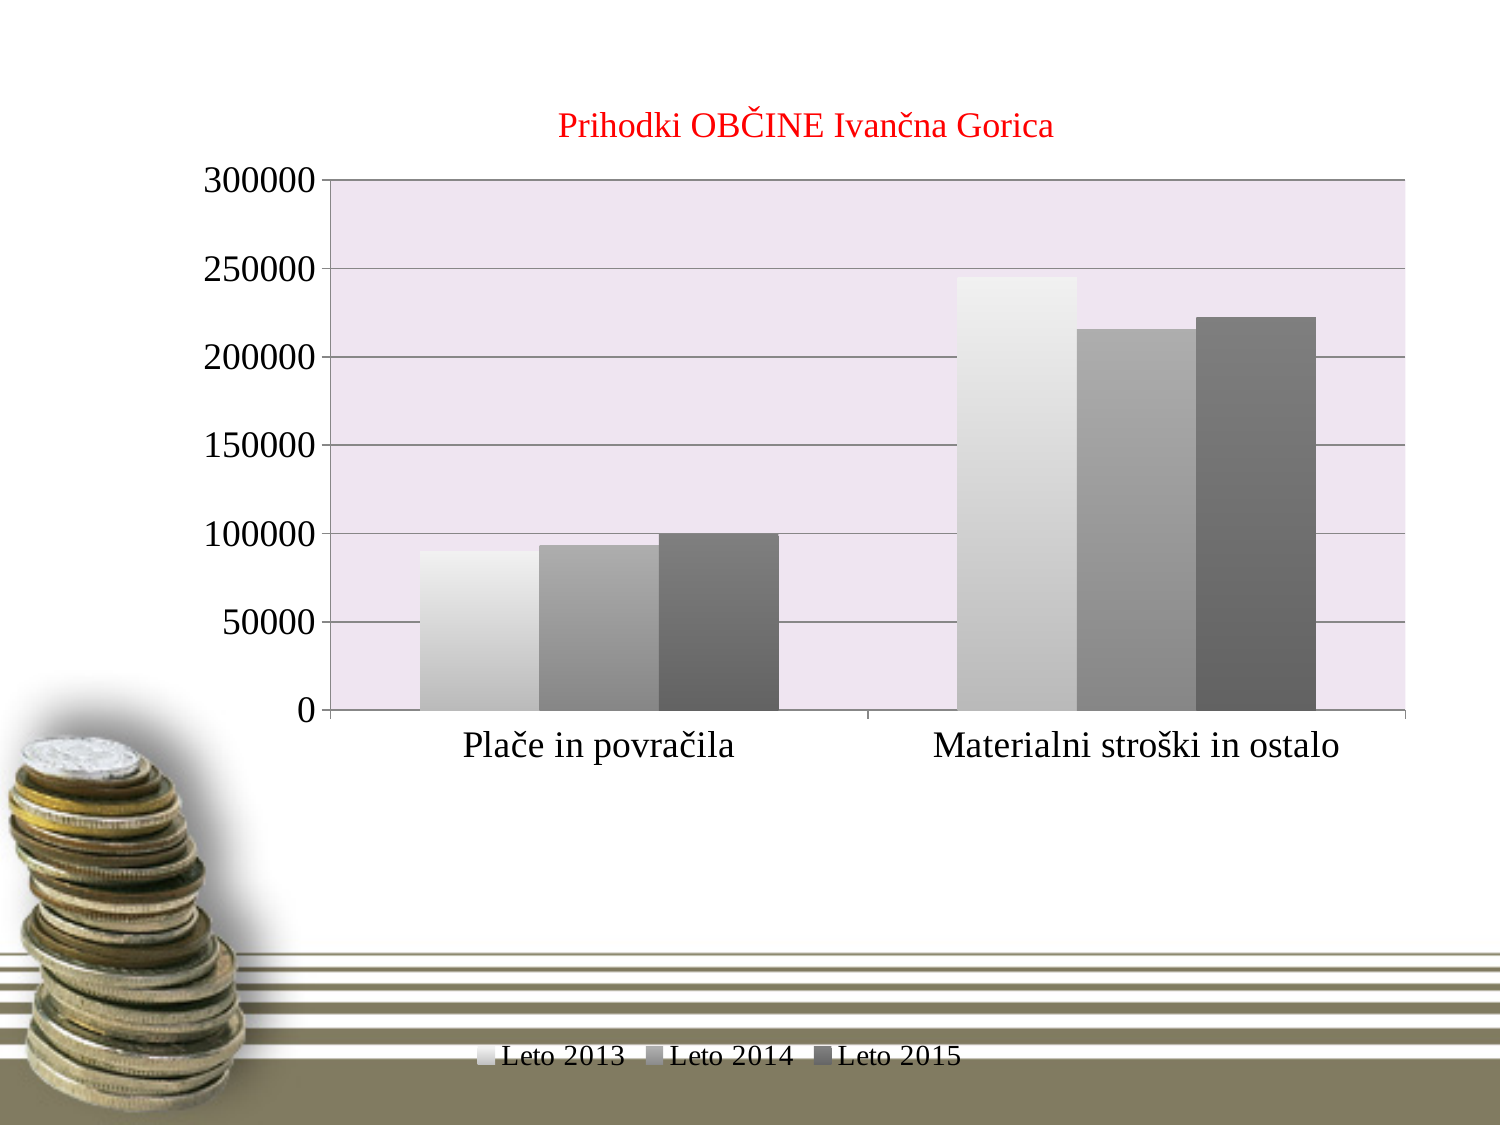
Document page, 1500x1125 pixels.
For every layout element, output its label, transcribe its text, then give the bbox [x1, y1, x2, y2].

chart [34, 152, 1407, 1079]
title Prihodki OBČINE Ivančna Gorica [234, 93, 1388, 150]
picture [0, 0, 1500, 1125]
